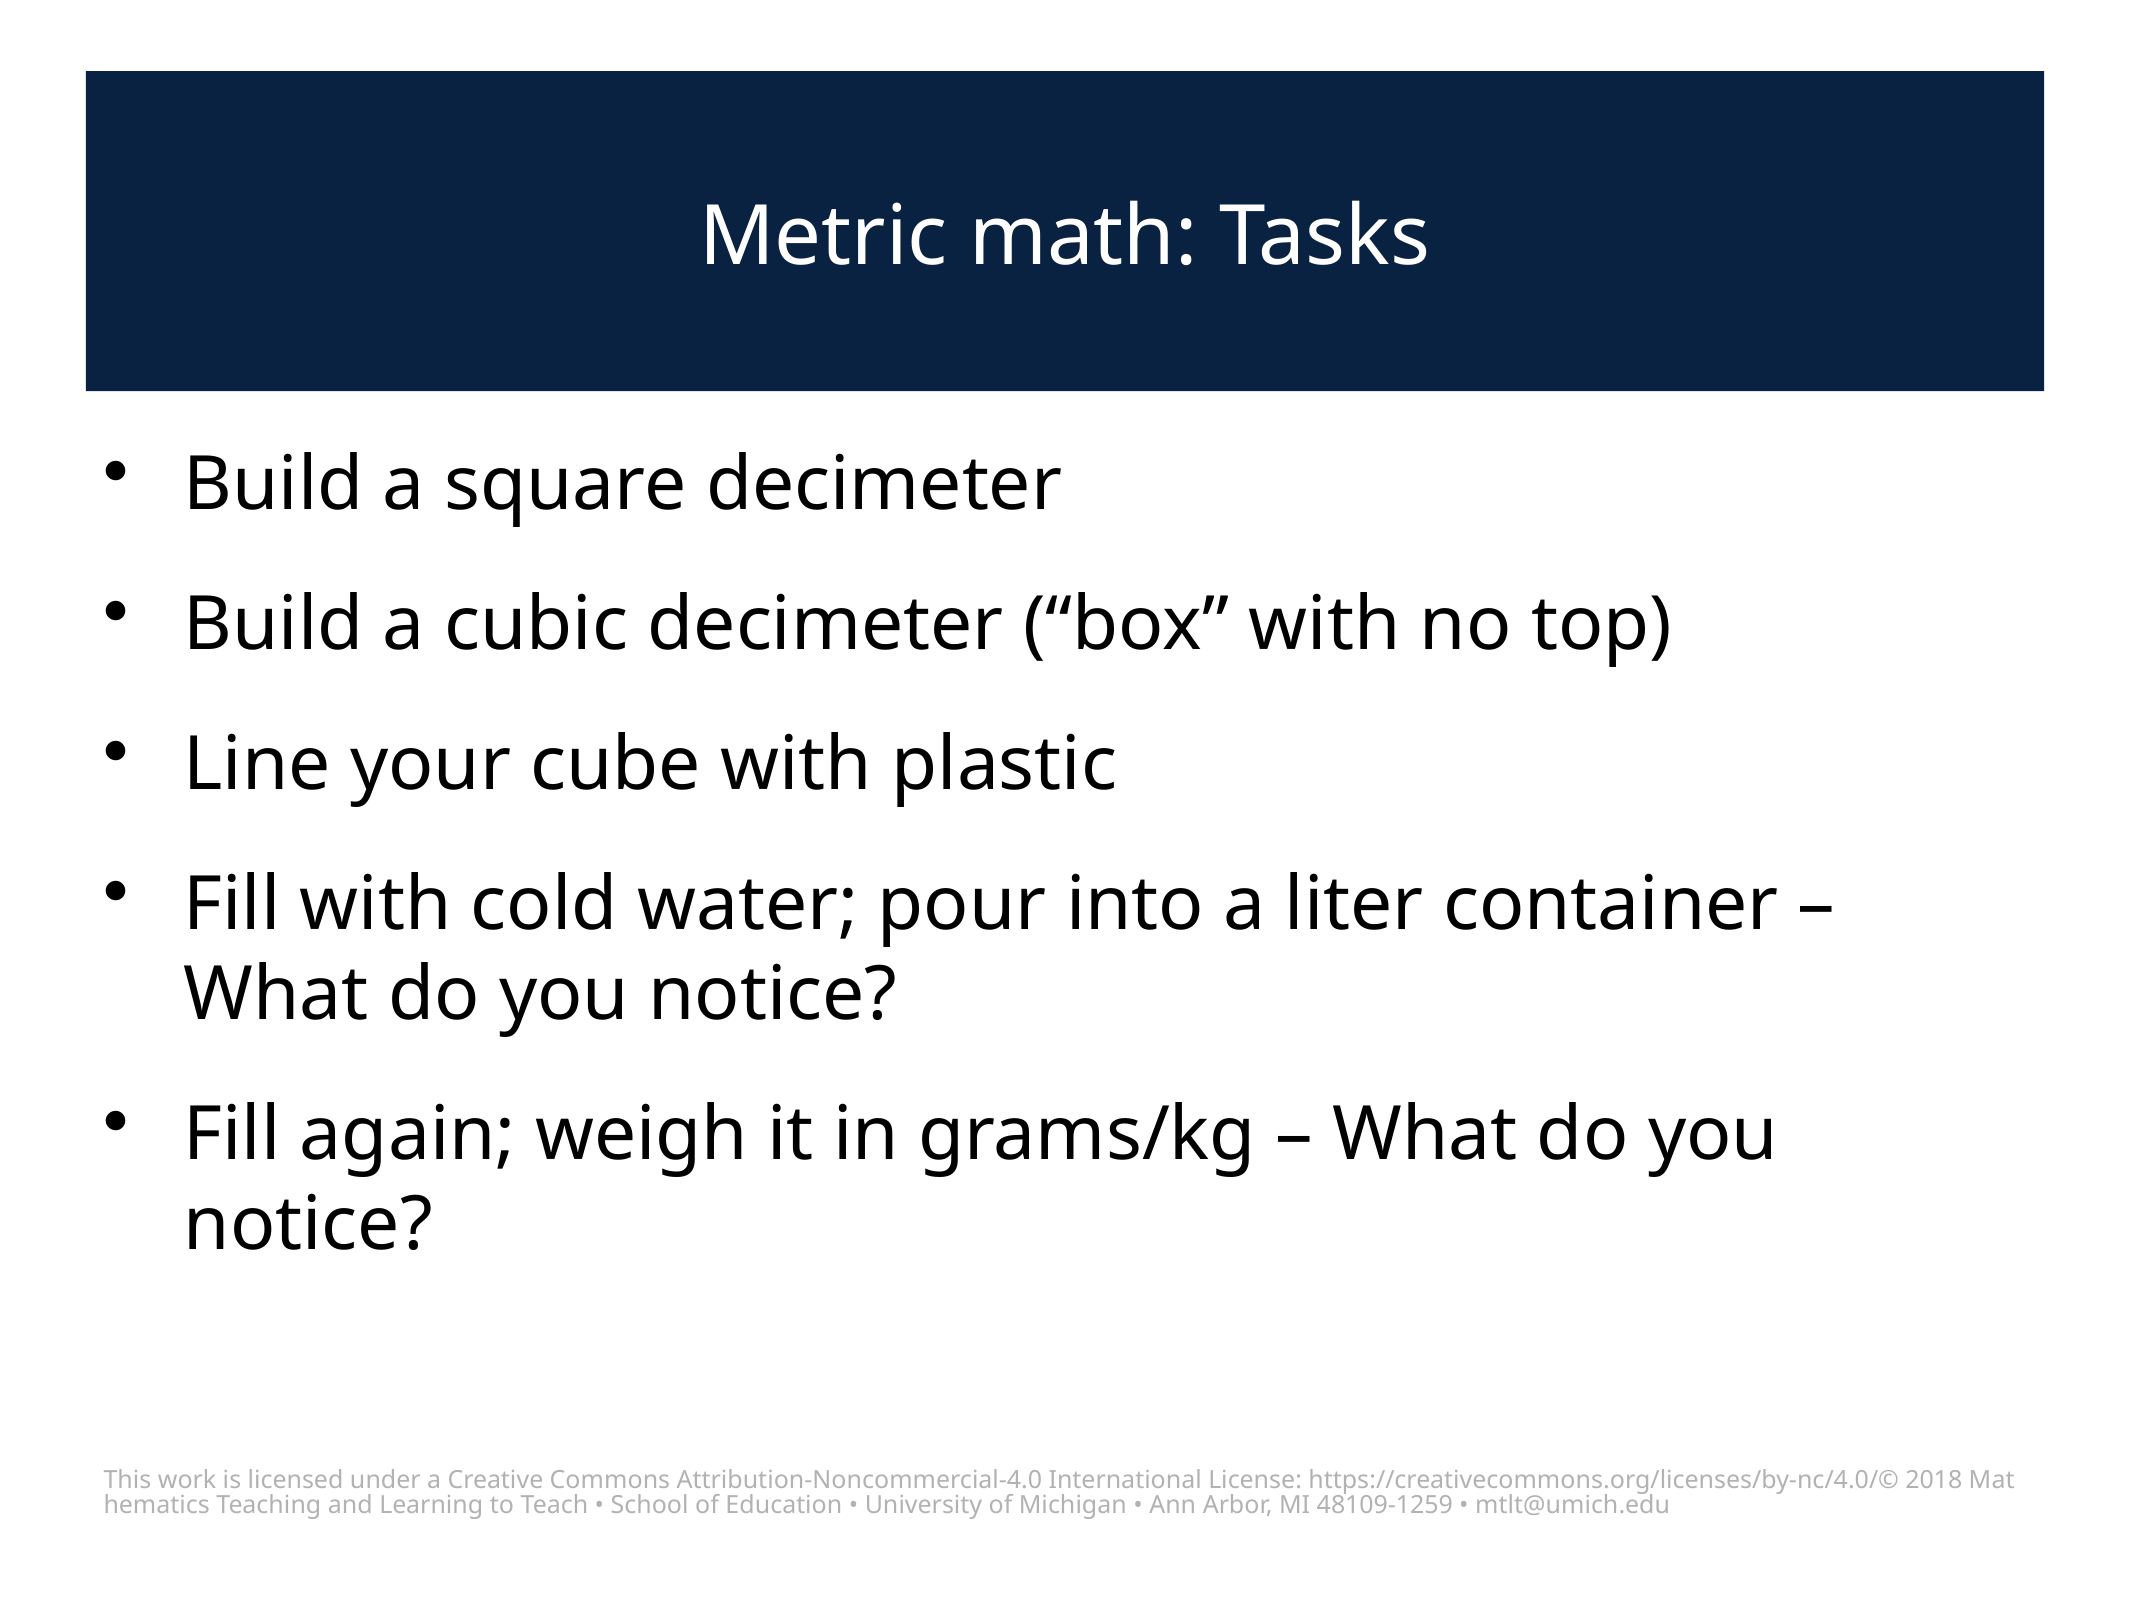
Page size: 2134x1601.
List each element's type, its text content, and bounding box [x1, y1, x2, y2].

title Metric math: Tasks [85, 71, 2045, 392]
list Build a square decimeter Build a cubic decimeter (“box” with no top) Line your cube with plastic Fill with cold water; pour into a liter container – What do you notice? Fill again; weigh it in grams/kg – What do you notice? [88, 426, 2045, 1430]
footer This work is licensed under a Creative Commons Attribution-Noncommercial-4.0 International License: https://creativecommons.org/licenses/by-nc/4.0/ © 2018 Mathematics Teaching and Learning to Teach • School of Education • University of Michigan • Ann Arbor, MI 48109-1259 • mtlt@umich.edu [88, 1436, 2045, 1524]
